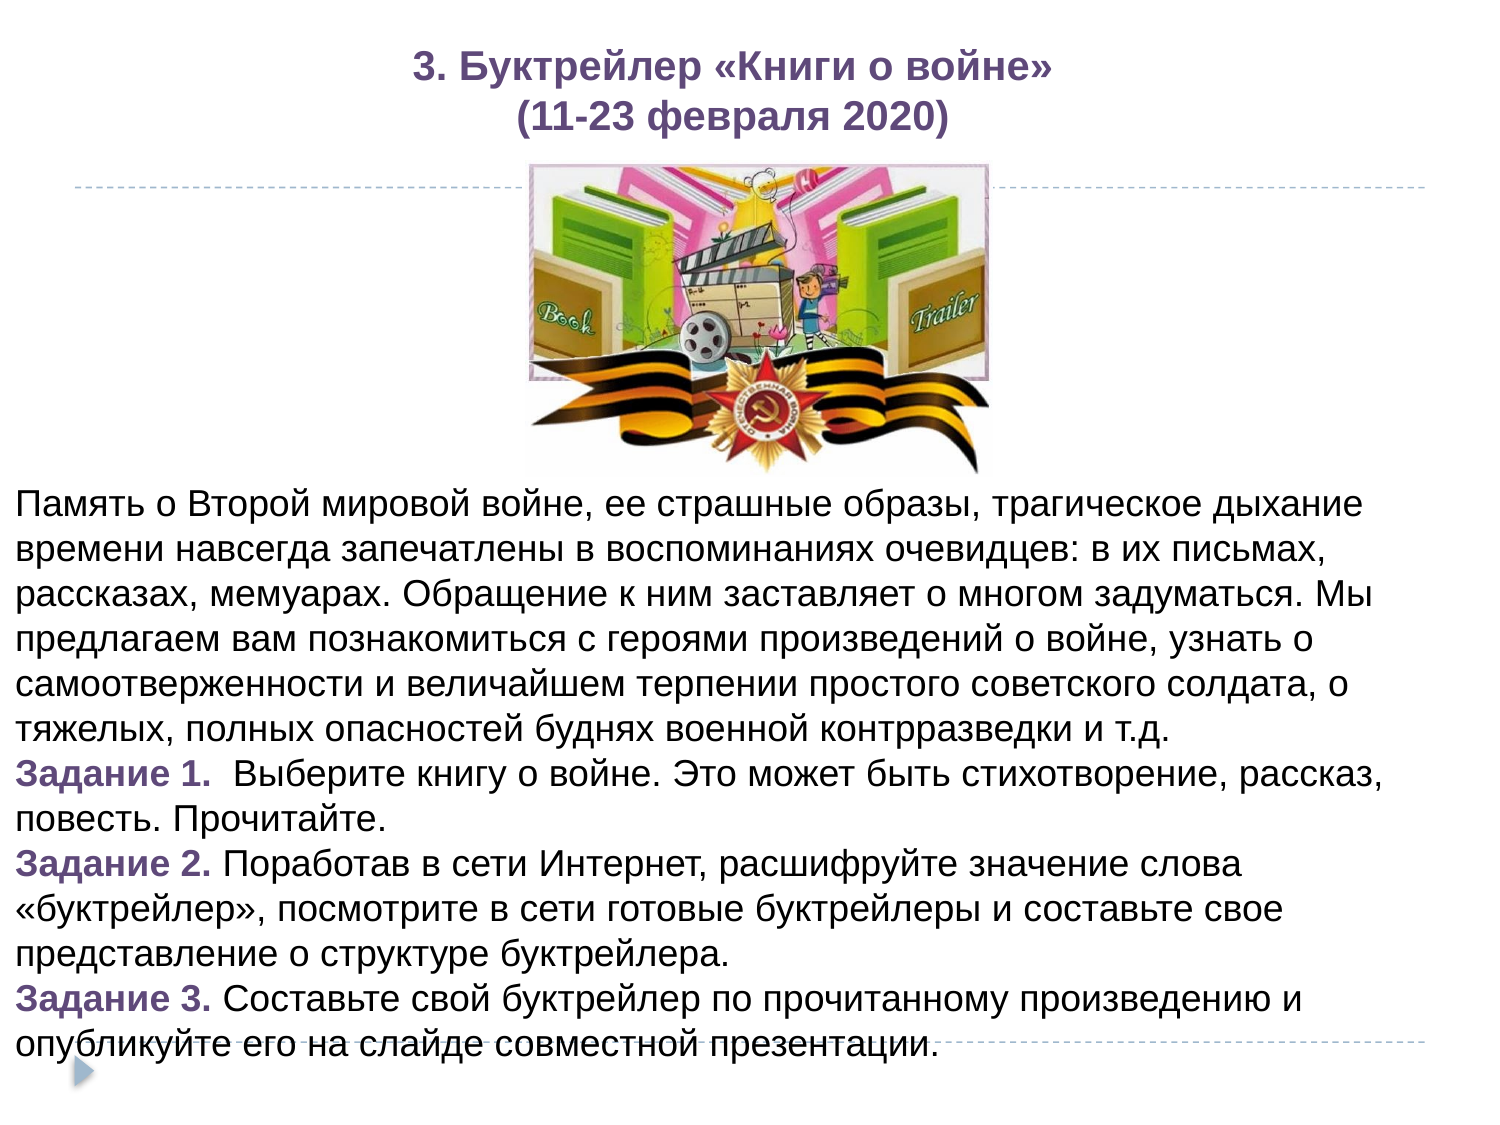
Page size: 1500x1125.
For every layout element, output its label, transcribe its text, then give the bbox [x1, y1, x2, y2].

text_box 3. Буктрейлер «Книги о войне» (11-23 февраля 2020) [395, 31, 1071, 192]
text_box Память о Второй мировой войне, ее страшные образы, трагическое дыхание времени навсегда запечатлены в воспоминаниях очевидцев: в их письмах, рассказах, мемуарах. Обращение к ним заставляет о многом задуматься. Мы предлагаем вам познакомиться с героями произведений о войне, узнать о самоотверженности и величайшем терпении простого советского солдата, о тяжелых, полных опасностей буднях военной контрразведки и т.д. Задание 1. Выберите книгу о войне. Это может быть стихотворение, рассказ, повесть. Прочитайте. Задание 2. Поработав в сети Интернет, расшифруйте значение слова «буктрейлер», посмотрите в сети готовые буктрейлеры и составьте свое представление о структуре буктрейлера. Задание 3. Составьте свой буктрейлер по прочитанному произведению и опубликуйте его на слайде совместной презентации. [0, 470, 1500, 1071]
picture [525, 160, 993, 477]
